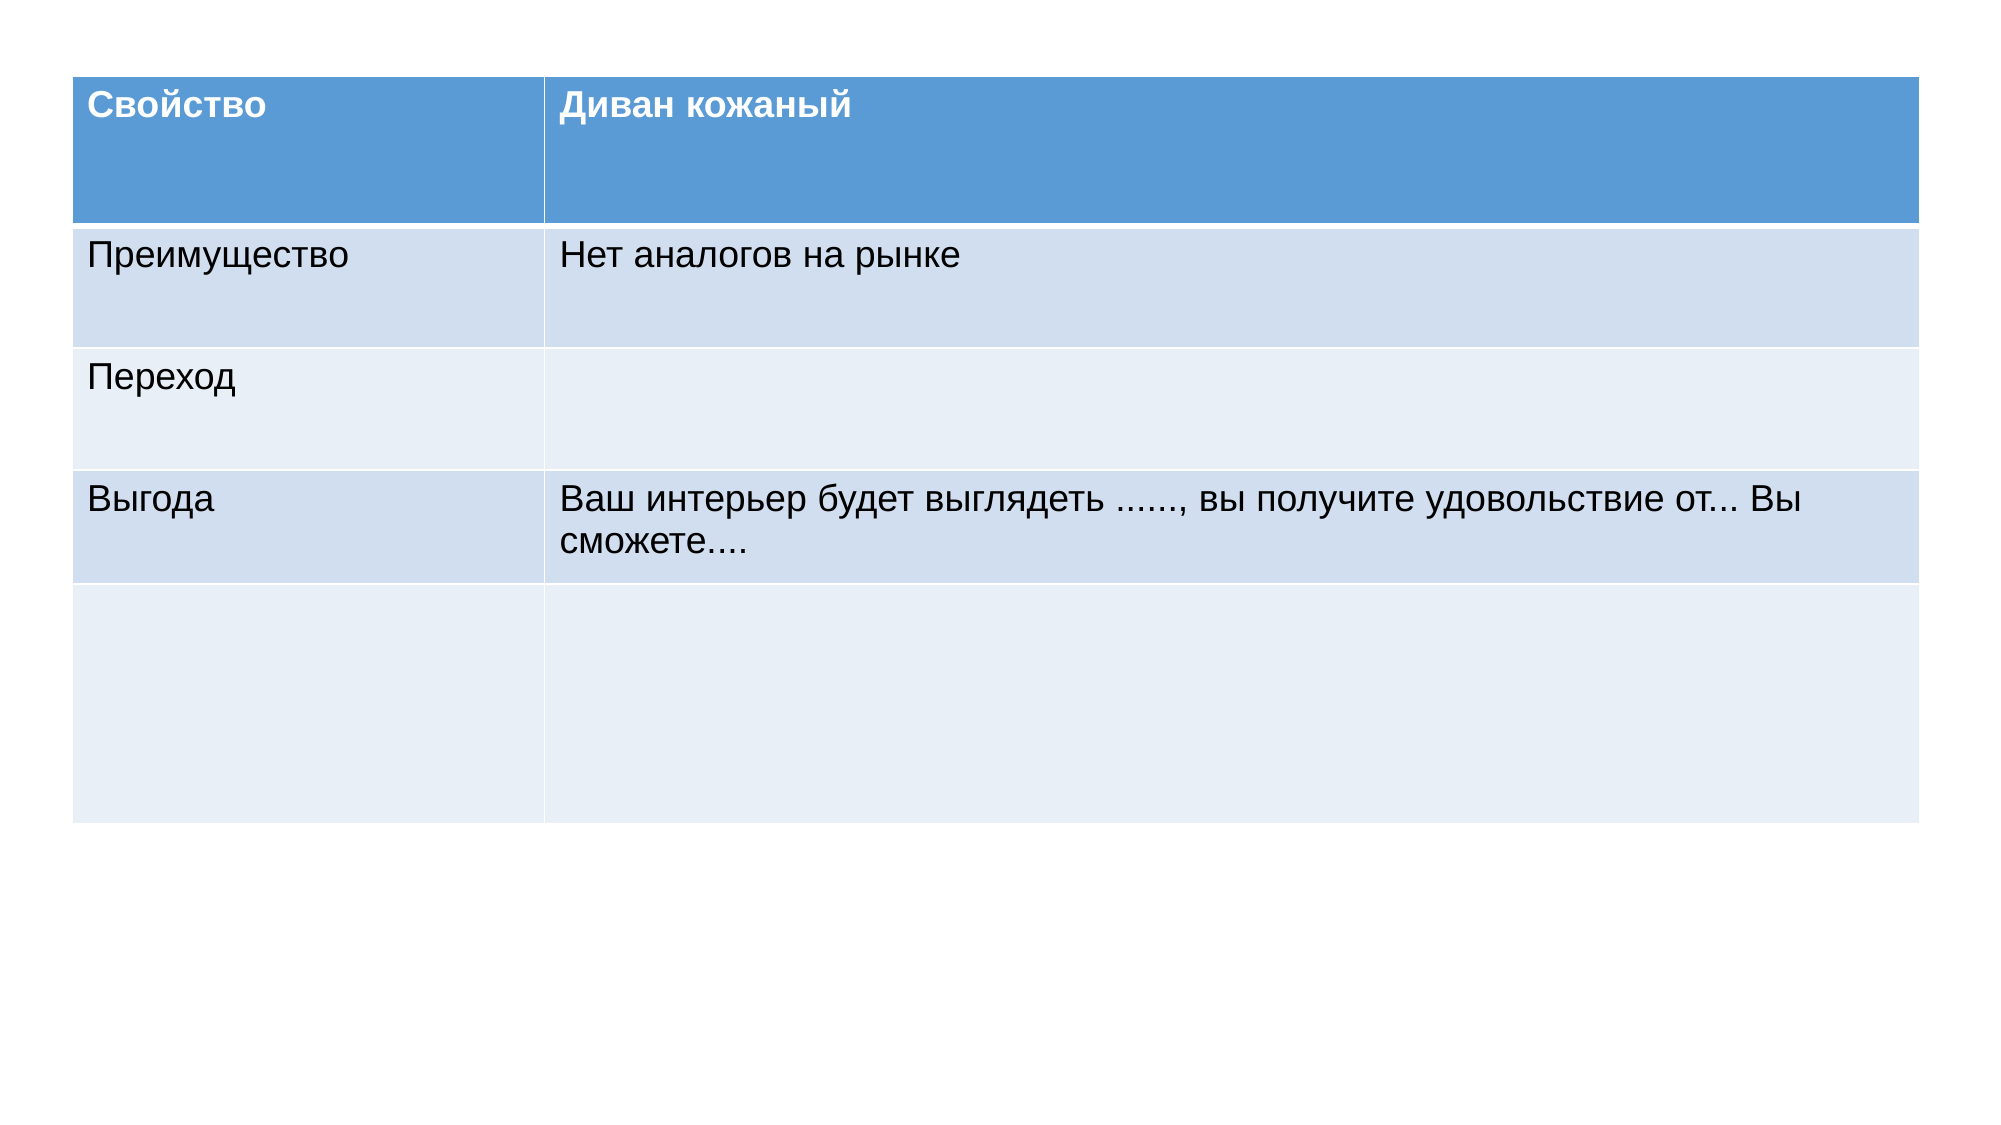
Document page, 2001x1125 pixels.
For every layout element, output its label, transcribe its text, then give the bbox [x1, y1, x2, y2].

table_cell Ваш интерьер будет выглядеть ......, вы получите удовольствие от... Вы сможете.... [545, 471, 1919, 583]
table_cell Нет аналогов на рынке [545, 229, 1919, 347]
table_header Диван кожаный [545, 77, 1919, 223]
table_cell Преимущество [73, 229, 544, 347]
table_header Свойство [73, 77, 544, 223]
table_cell [545, 349, 1919, 469]
table_cell [545, 585, 1919, 823]
table_cell Переход [73, 349, 544, 469]
table_cell [73, 585, 544, 823]
table_cell Выгода [73, 471, 544, 583]
